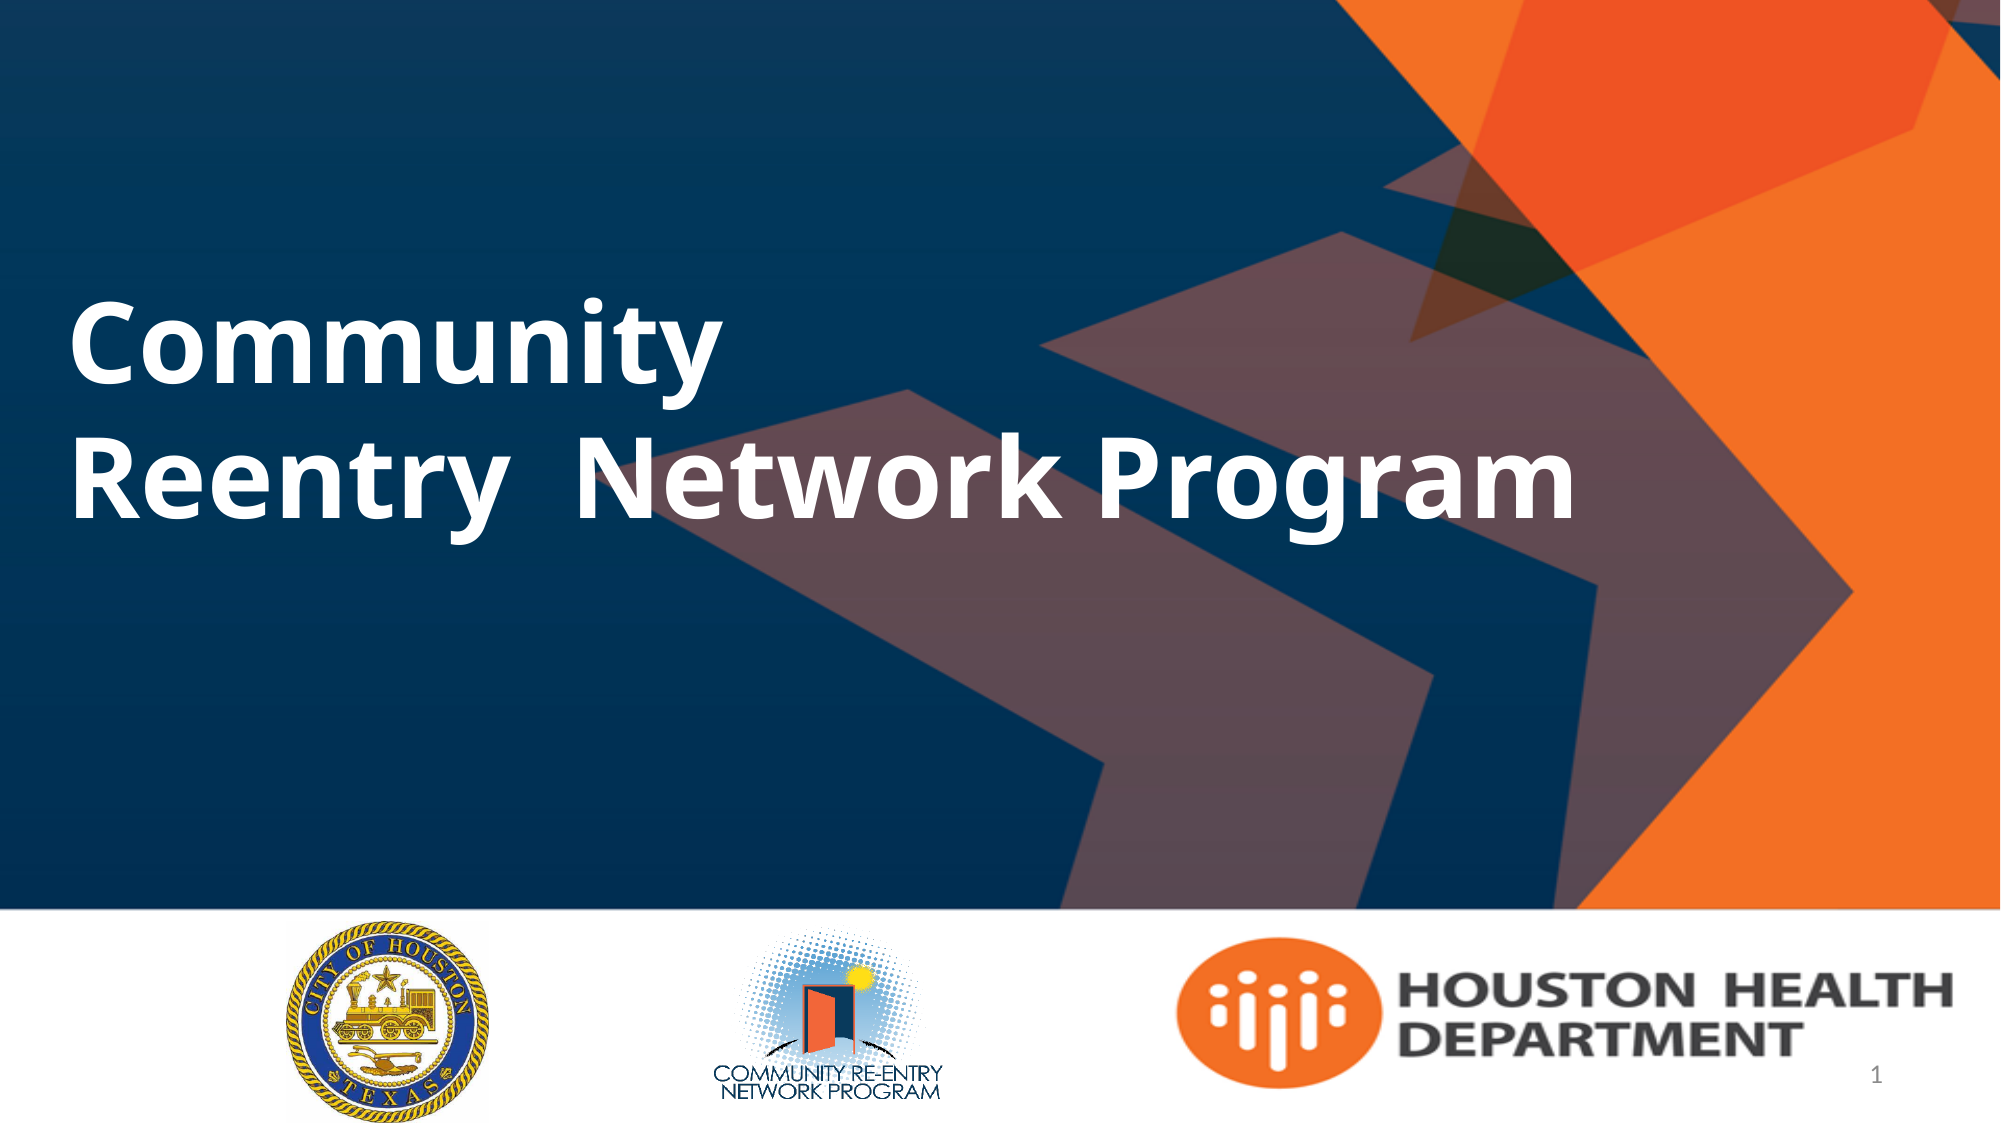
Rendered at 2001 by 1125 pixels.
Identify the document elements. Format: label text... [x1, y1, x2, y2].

slide_number 1 [1433, 1042, 1900, 1103]
picture [0, 0, 2001, 1125]
title Community Reentry Network Program [50, 87, 1667, 725]
